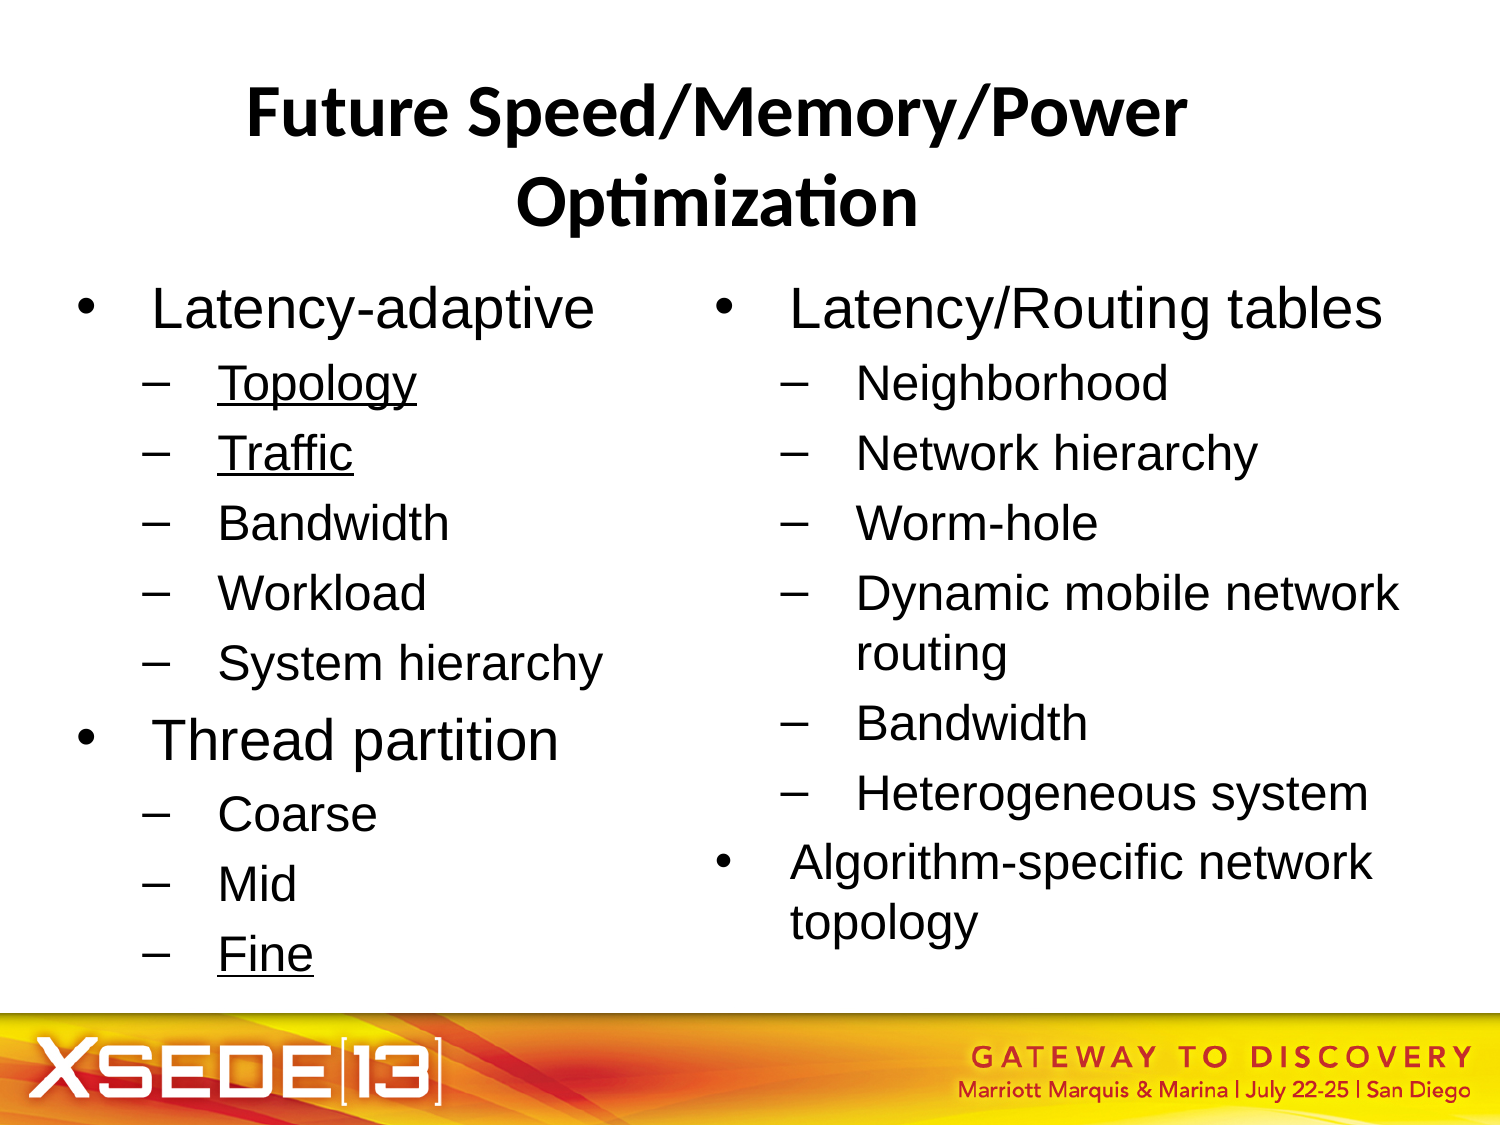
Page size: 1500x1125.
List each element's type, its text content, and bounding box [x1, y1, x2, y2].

text_box Latency/Routing tables Neighborhood Network hierarchy Worm-hole Dynamic mobile network routing Bandwidth Heterogeneous system Algorithm-specific network topology [700, 262, 1445, 952]
picture [0, 984, 1500, 1125]
text_box Future Speed/Memory/Power Optimization [61, 54, 1375, 262]
text_box Latency-adaptive Topology Traffic Bandwidth Workload System hierarchy Thread partition Coarse Mid Fine [61, 262, 700, 952]
